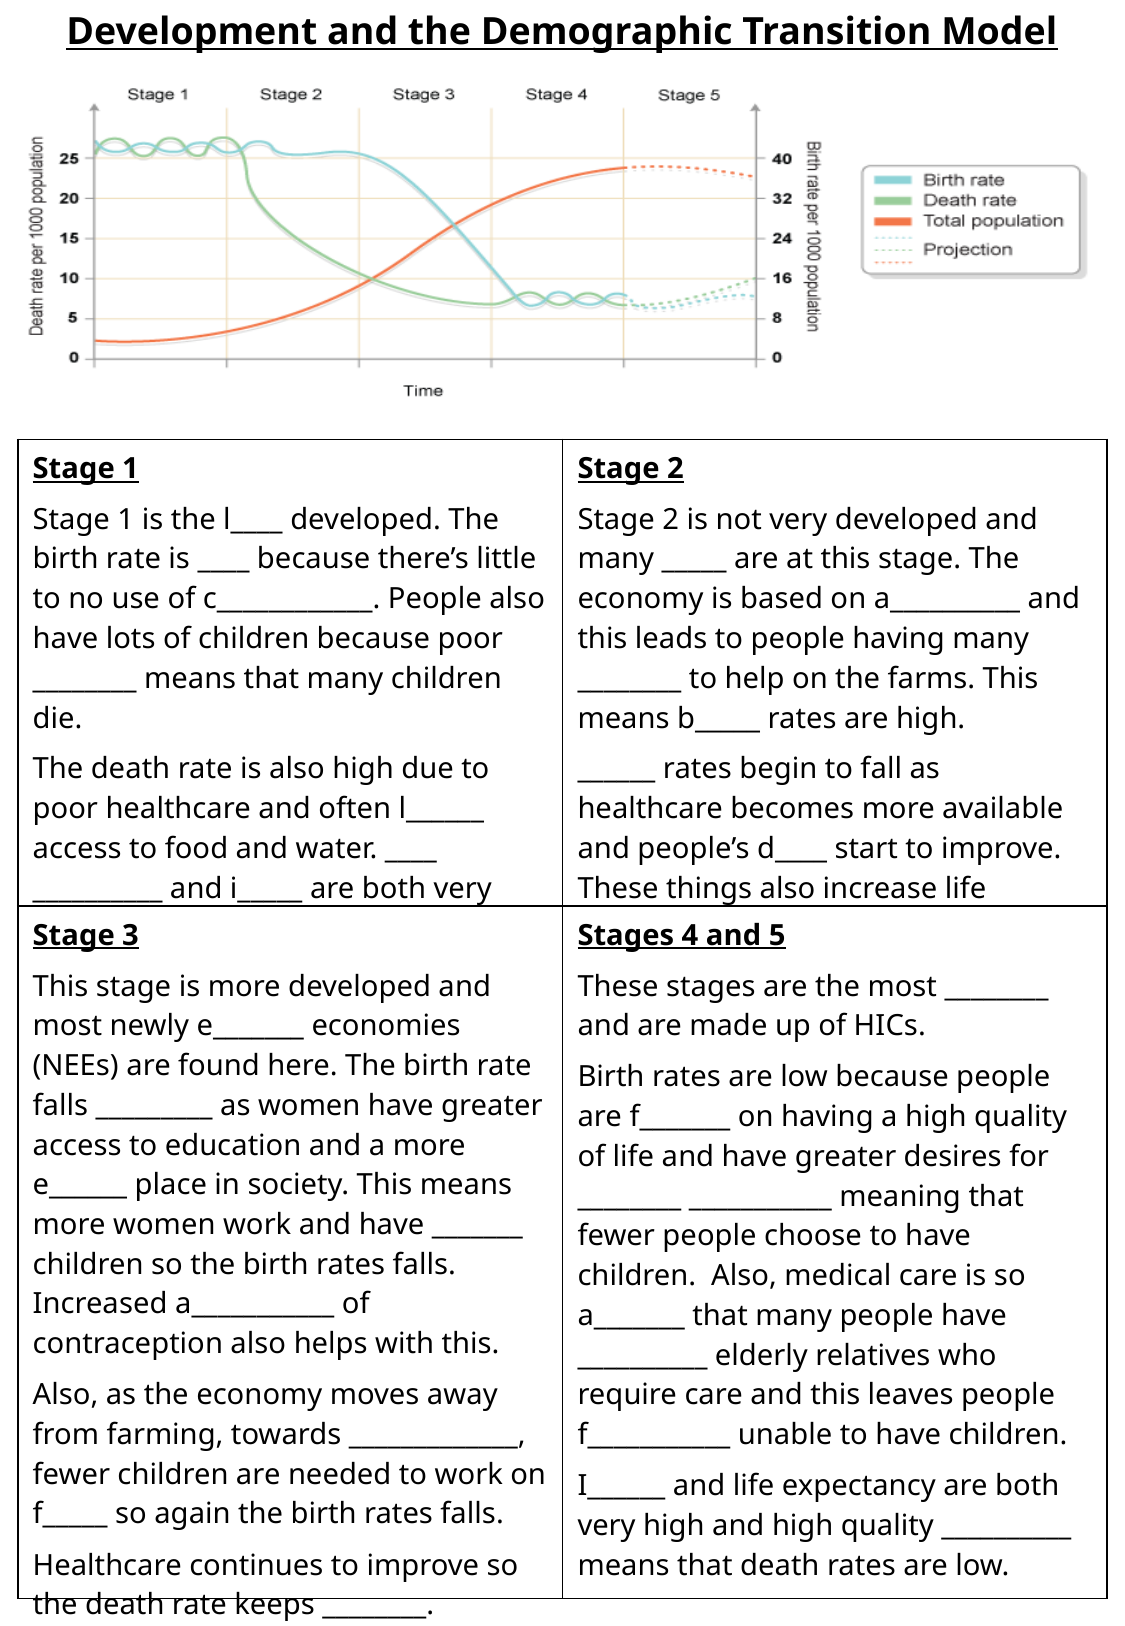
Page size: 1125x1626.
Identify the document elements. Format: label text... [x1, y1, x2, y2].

table_cell Stage 3 This stage is more developed and most newly e_______ economies (NEEs) are found here. The birth rate falls _________ as women have greater access to education and a more e______ place in society. This means more women work and have _______ children so the birth rates falls. Increased a___________ of contraception also helps with this. Also, as the economy moves away from farming, towards _____________, fewer children are needed to work on f_____ so again the birth rates falls. Healthcare continues to improve so the death rate keeps ________. [19, 907, 562, 1598]
picture [17, 74, 832, 402]
picture [849, 151, 1100, 287]
table_cell Stages 4 and 5 These stages are the most ________ and are made up of HICs. Birth rates are low because people are f_______ on having a high quality of life and have greater desires for ________ ___________ meaning that fewer people choose to have children. Also, medical care is so a_______ that many people have __________ elderly relatives who require care and this leaves people f___________ unable to have children. I______ and life expectancy are both very high and high quality __________ means that death rates are low. [563, 907, 1106, 1598]
table_header Stage 2 Stage 2 is not very developed and many _____ are at this stage. The economy is based on a__________ and this leads to people having many ________ to help on the farms. This means b_____ rates are high. ______ rates begin to fall as healthcare becomes more available and people’s d____ start to improve. These things also increase life expectancy. [563, 440, 1106, 905]
text_box Development and the Demographic Transition Model [0, 0, 1125, 60]
table_header Stage 1 Stage 1 is the l____ developed. The birth rate is ____ because there’s little to no use of c____________. People also have lots of children because poor ________ means that many children die. The death rate is also high due to poor healthcare and often l______ access to food and water. ____ __________ and i_____ are both very low. [19, 440, 562, 905]
